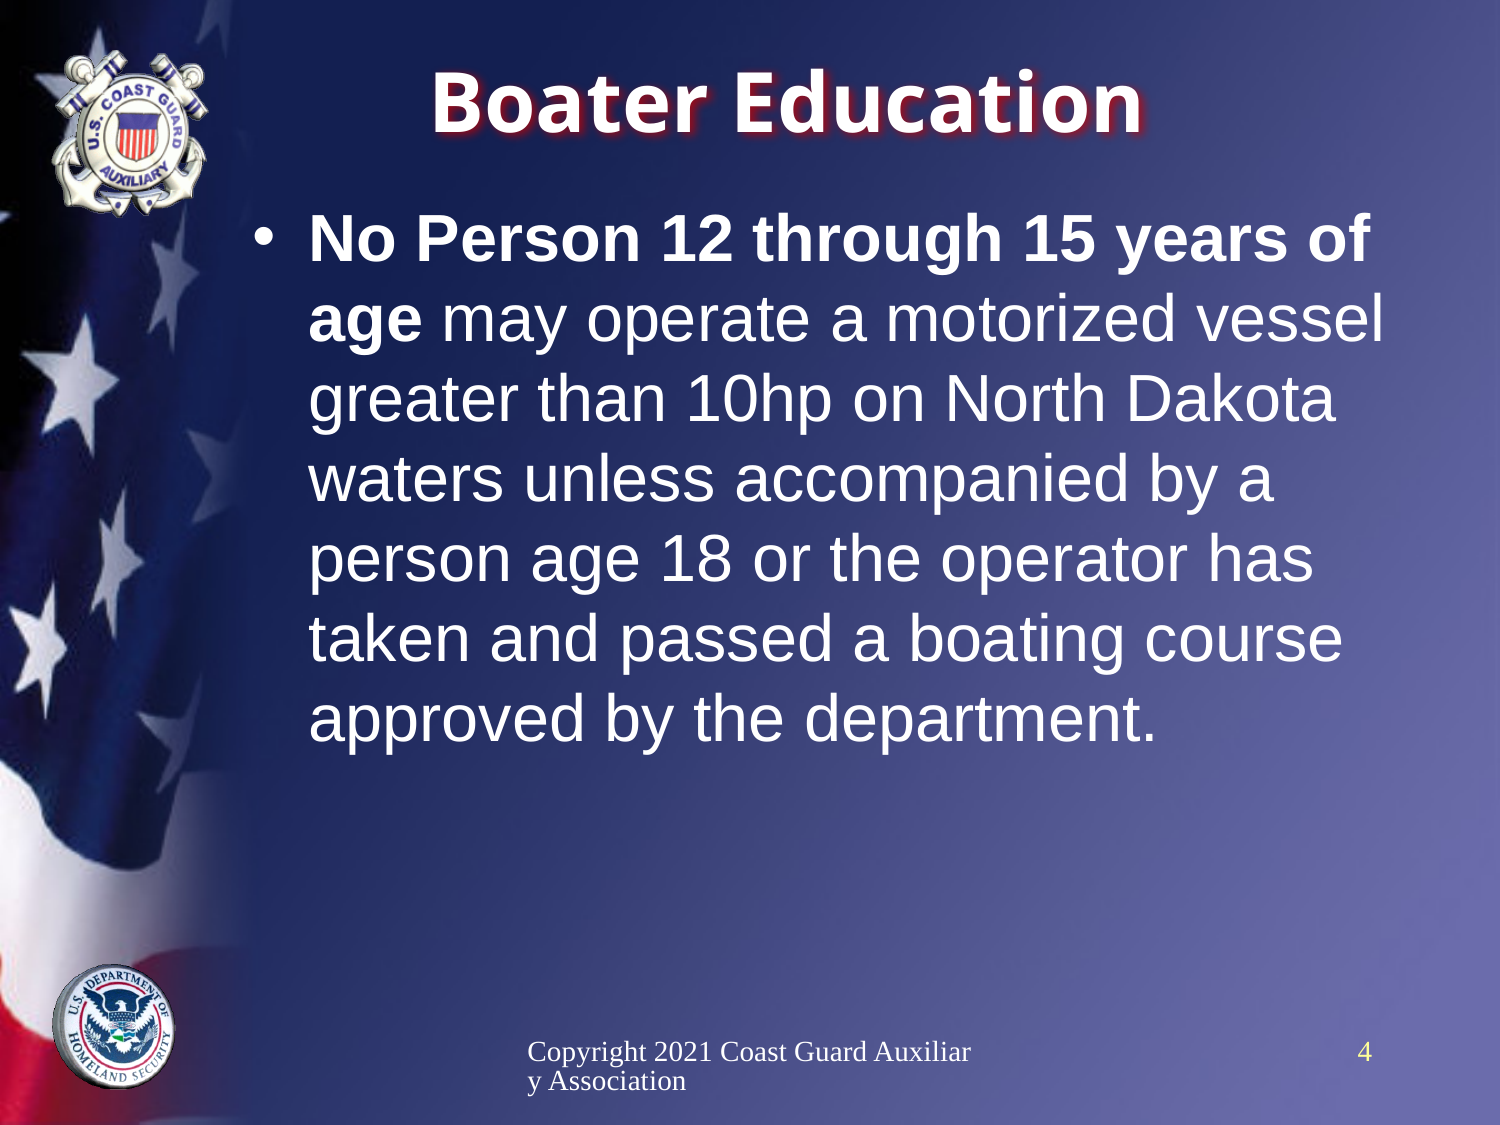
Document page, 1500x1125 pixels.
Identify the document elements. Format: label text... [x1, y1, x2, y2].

title Boater Education [343, 33, 1232, 165]
picture [0, 0, 1500, 1125]
footer Copyright 2021 Coast Guard Auxiliary Association [512, 1025, 988, 1100]
text_box No Person 12 through 15 years of age may operate a motorized vessel greater than 10hp on North Dakota waters unless accompanied by a person age 18 or the operator has taken and passed a boating course approved by the department. [237, 187, 1463, 892]
slide_number 4 [1074, 1025, 1388, 1100]
